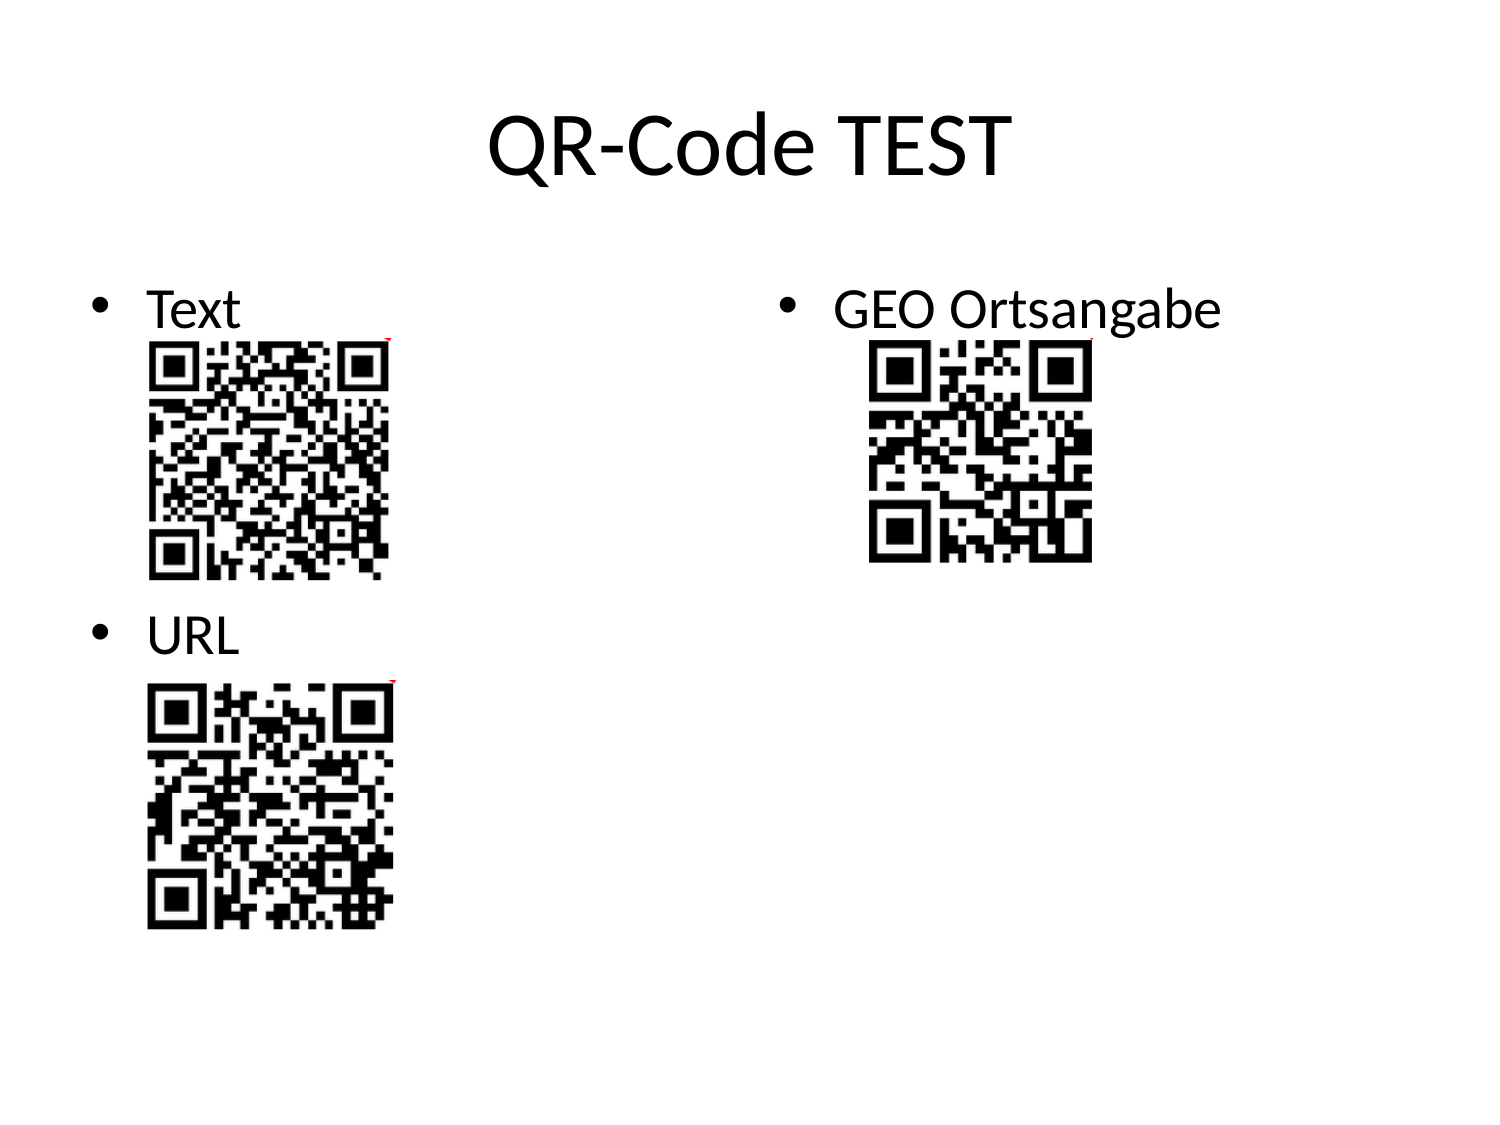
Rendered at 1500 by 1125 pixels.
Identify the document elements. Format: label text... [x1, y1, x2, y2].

picture [143, 680, 400, 941]
title QR-Code TEST [75, 45, 1425, 233]
list GEO Ortsangabe [762, 262, 1425, 1005]
picture [147, 337, 393, 587]
list Text URL [75, 262, 738, 1005]
picture [867, 337, 1093, 570]
